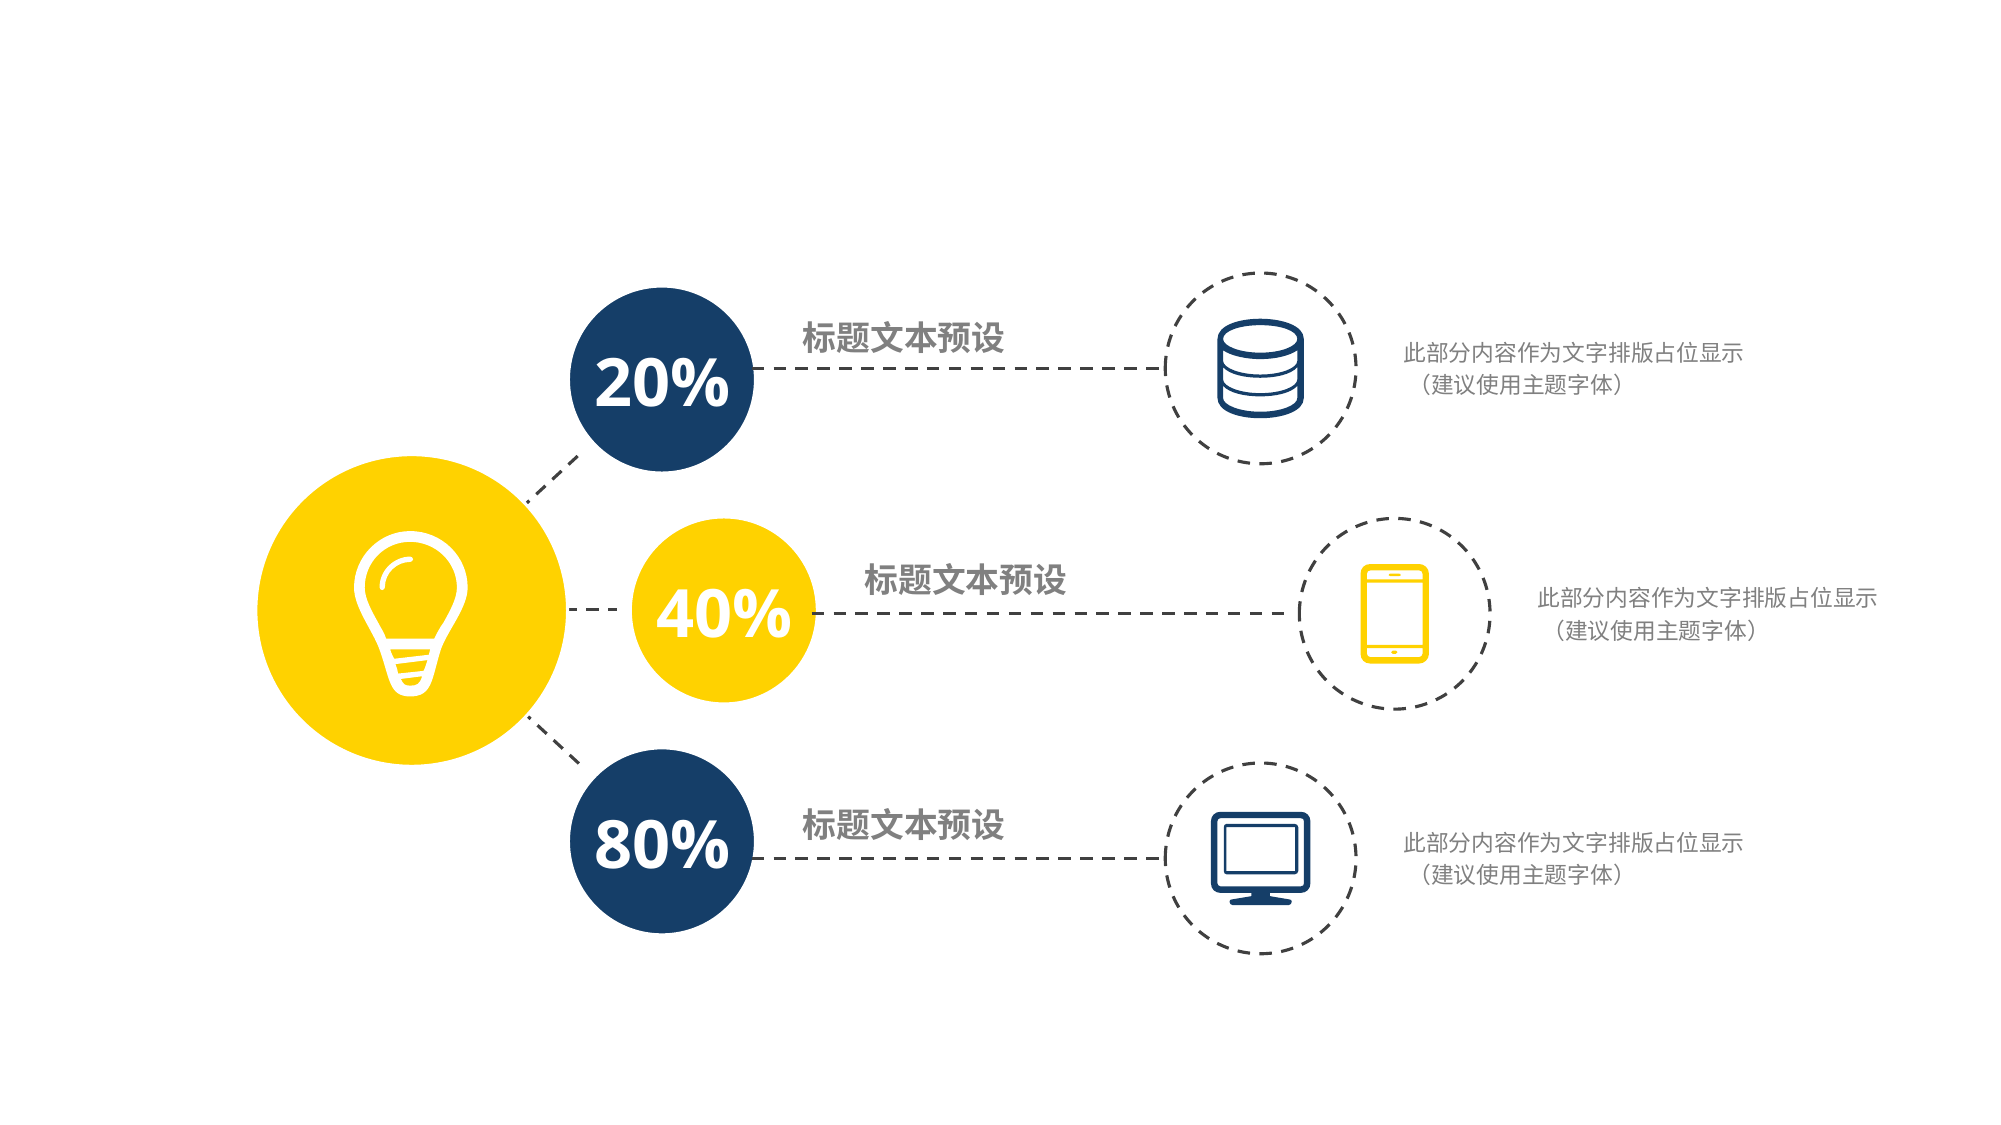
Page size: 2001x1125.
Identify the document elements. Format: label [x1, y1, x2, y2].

text_box [255, 273, 1900, 954]
